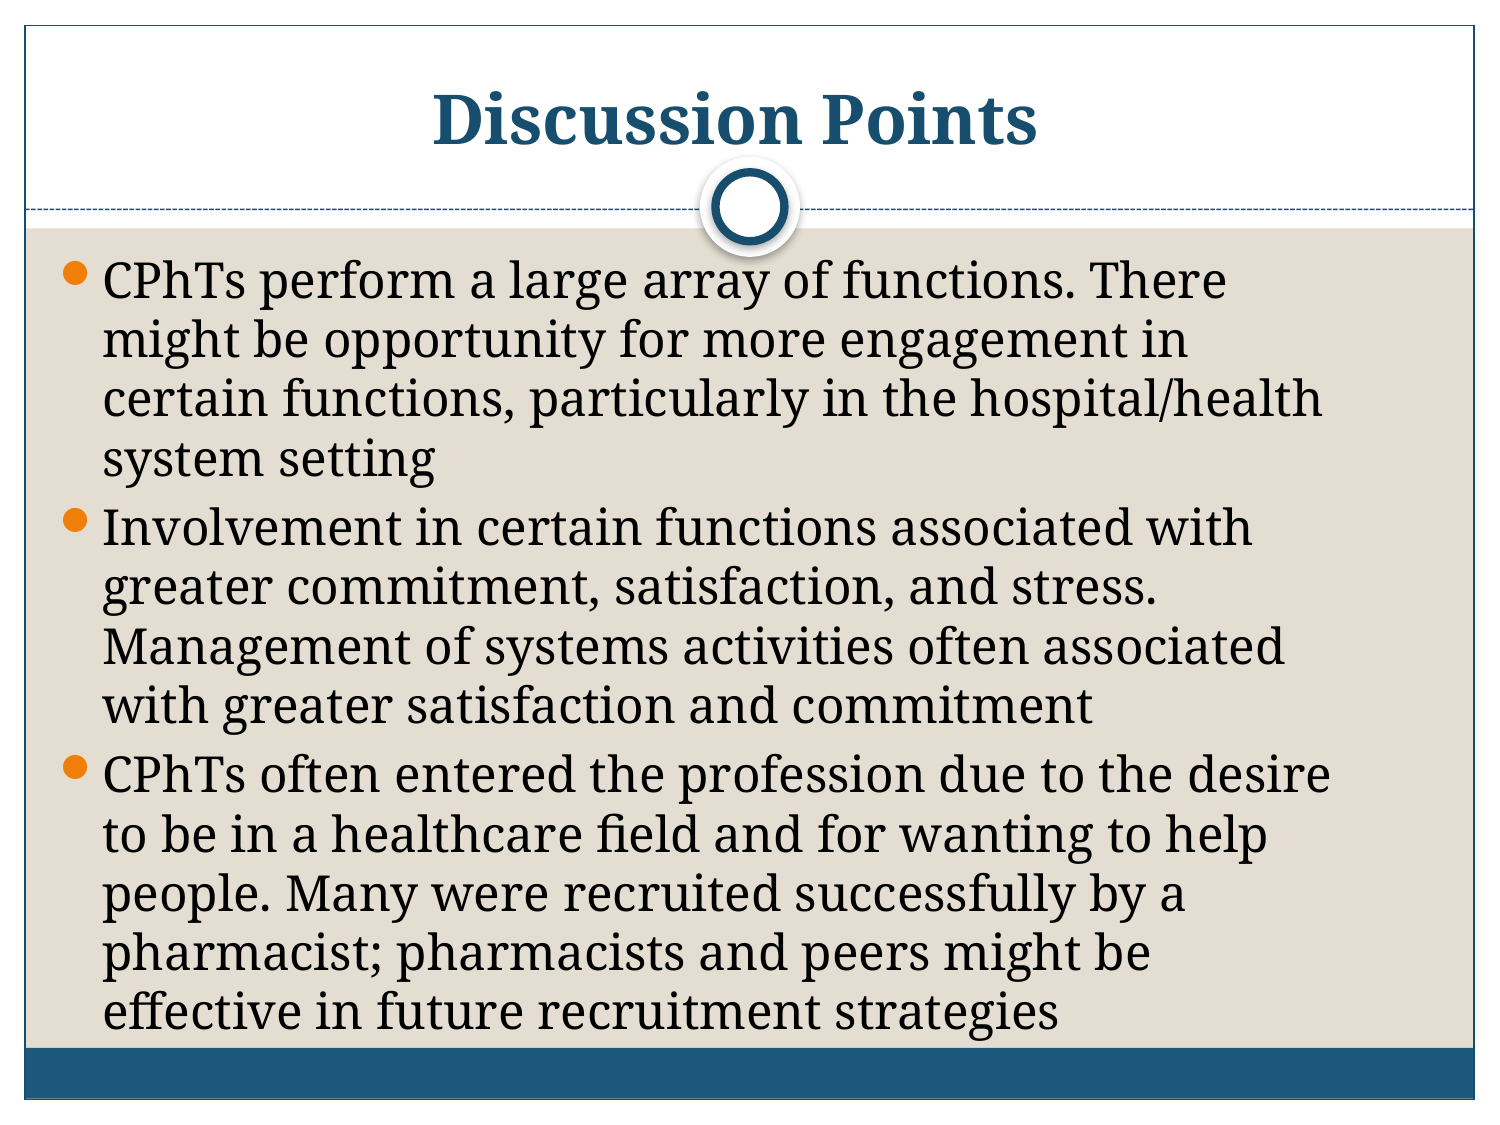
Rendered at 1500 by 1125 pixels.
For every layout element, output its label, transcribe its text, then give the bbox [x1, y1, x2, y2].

title Discussion Points [19, 25, 1452, 166]
list CPhTs perform a large array of functions. There might be opportunity for more engagement in certain functions, particularly in the hospital/health system setting Involvement in certain functions associated with greater commitment, satisfaction, and stress. Management of systems activities often associated with greater satisfaction and commitment CPhTs often entered the profession due to the desire to be in a healthcare field and for wanting to help people. Many were recruited successfully by a pharmacist; pharmacists and peers might be effective in future recruitment strategies [44, 241, 1379, 1059]
